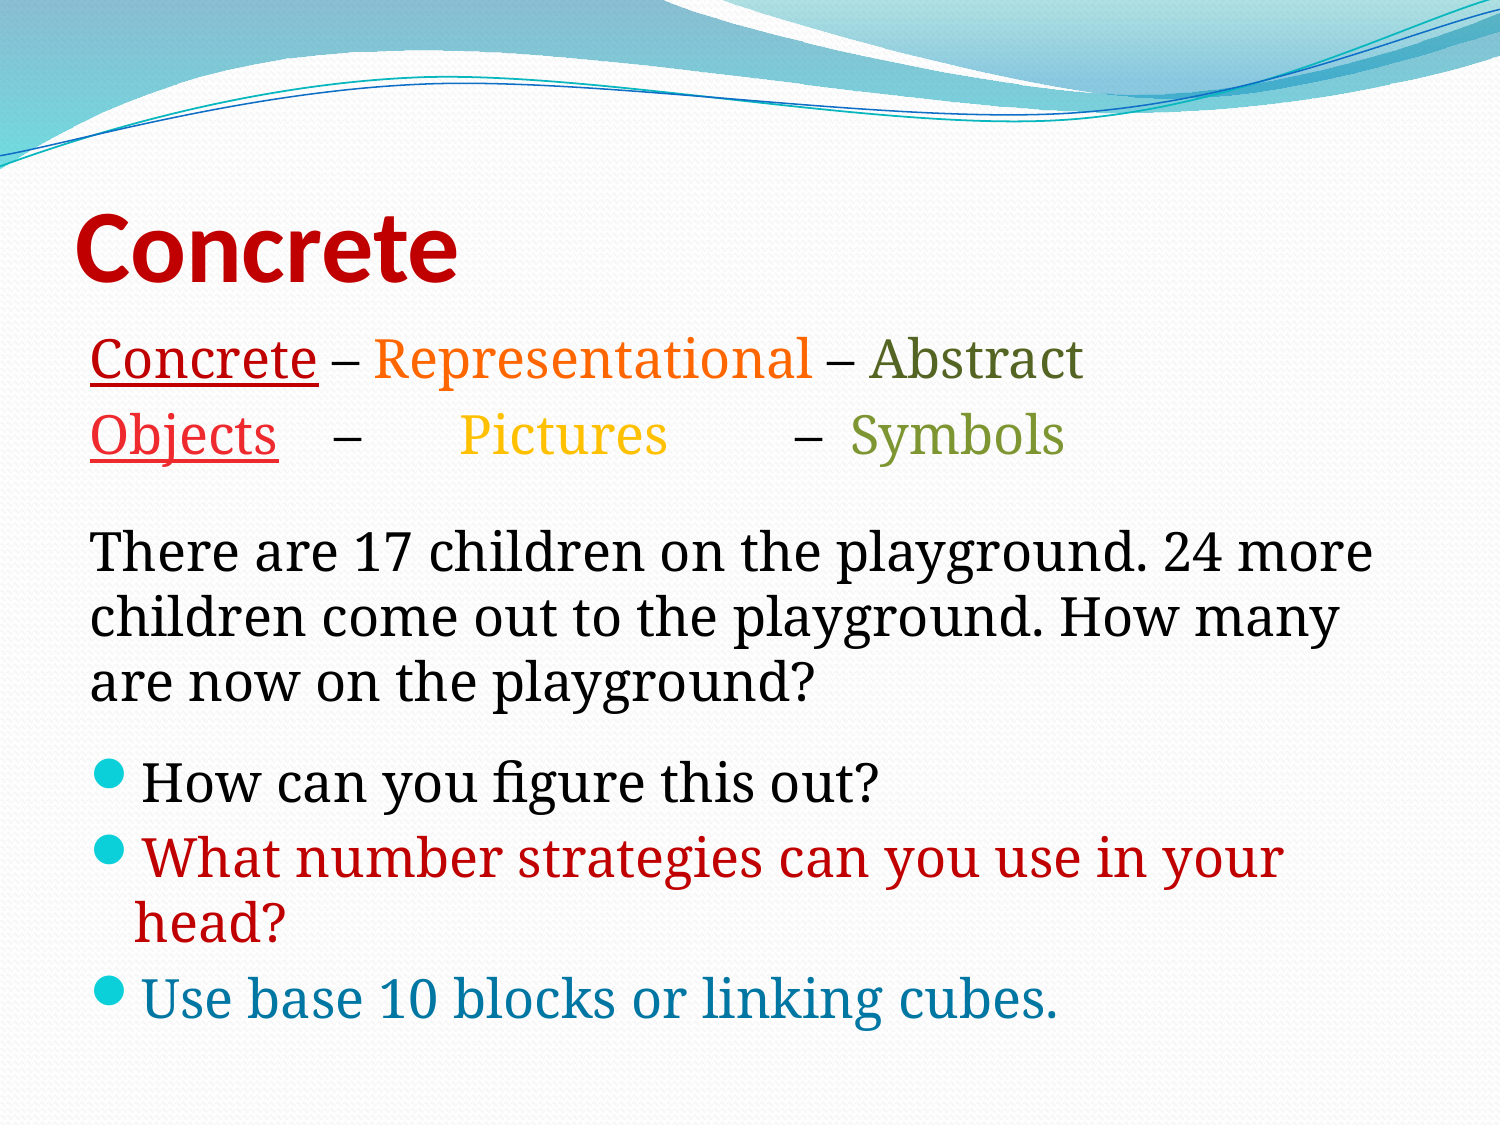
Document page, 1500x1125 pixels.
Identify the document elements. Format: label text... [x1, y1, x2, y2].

title Concrete [75, 115, 1425, 303]
list Concrete – Representational – Abstract Objects – Pictures – Symbols There are 17 children on the playground. 24 more children come out to the playground. How many are now on the playground? How can you figure this out? What number strategies can you use in your head? Use base 10 blocks or linking cubes. [75, 317, 1425, 1038]
